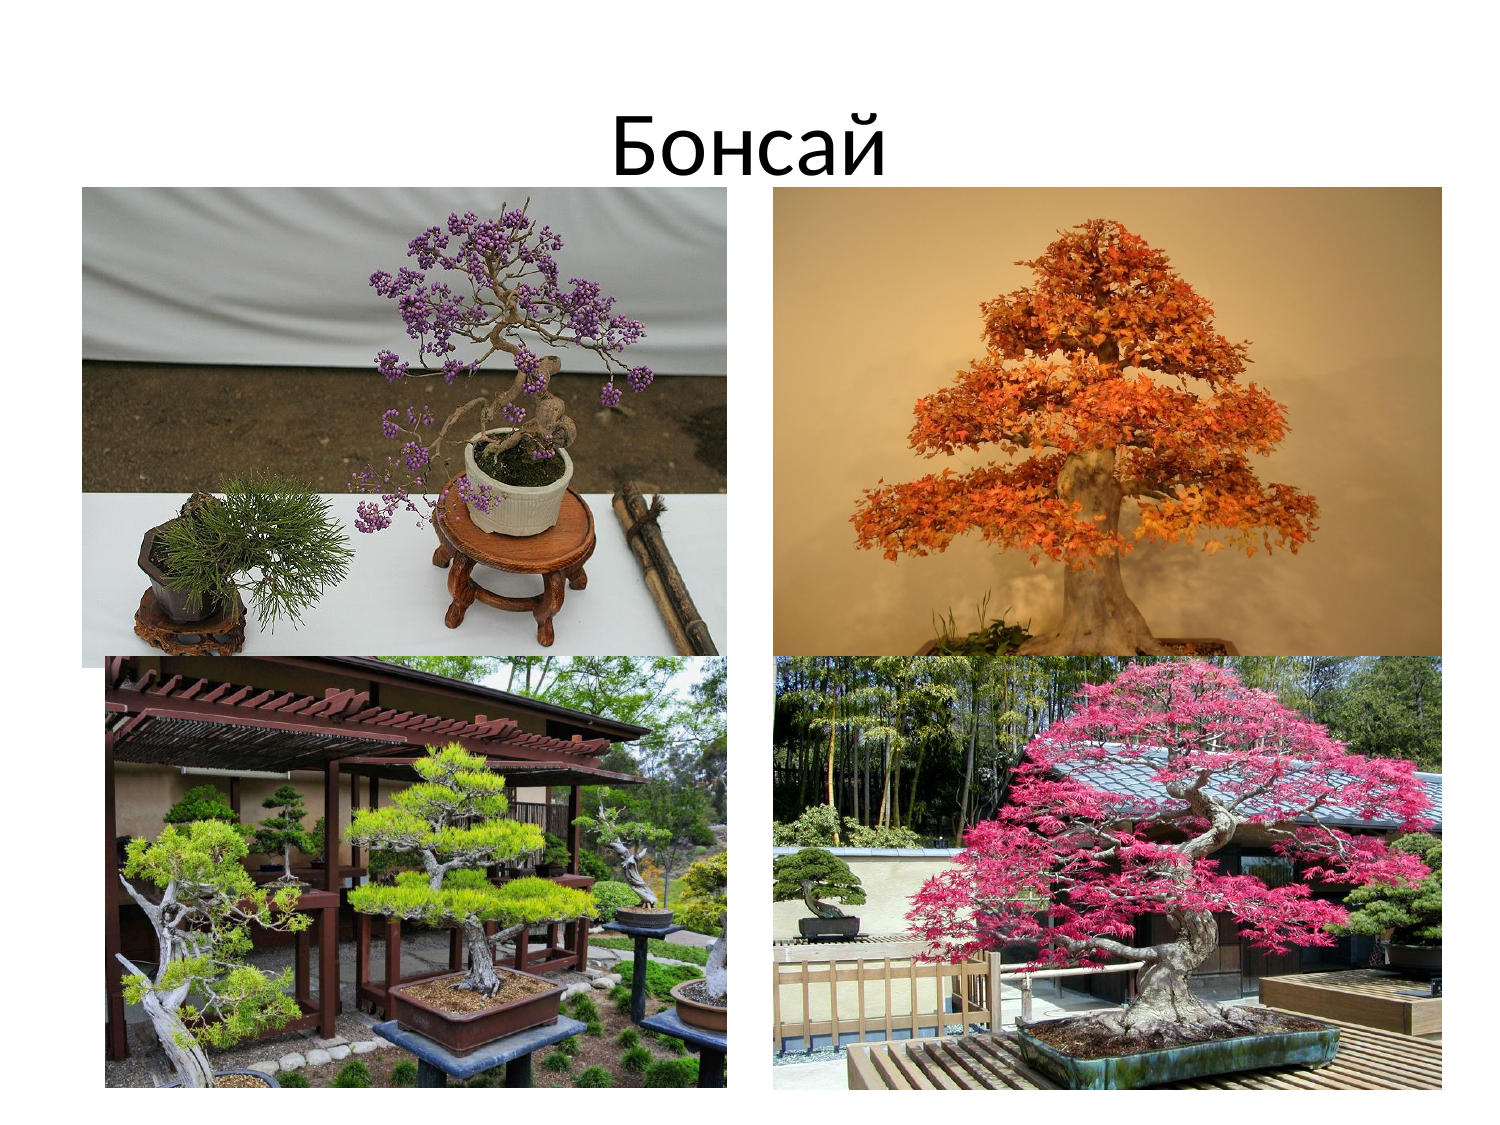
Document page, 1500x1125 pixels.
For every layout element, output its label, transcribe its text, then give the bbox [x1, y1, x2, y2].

title Бонсай [75, 45, 1425, 233]
picture [81, 187, 727, 1089]
picture [773, 187, 1442, 1091]
